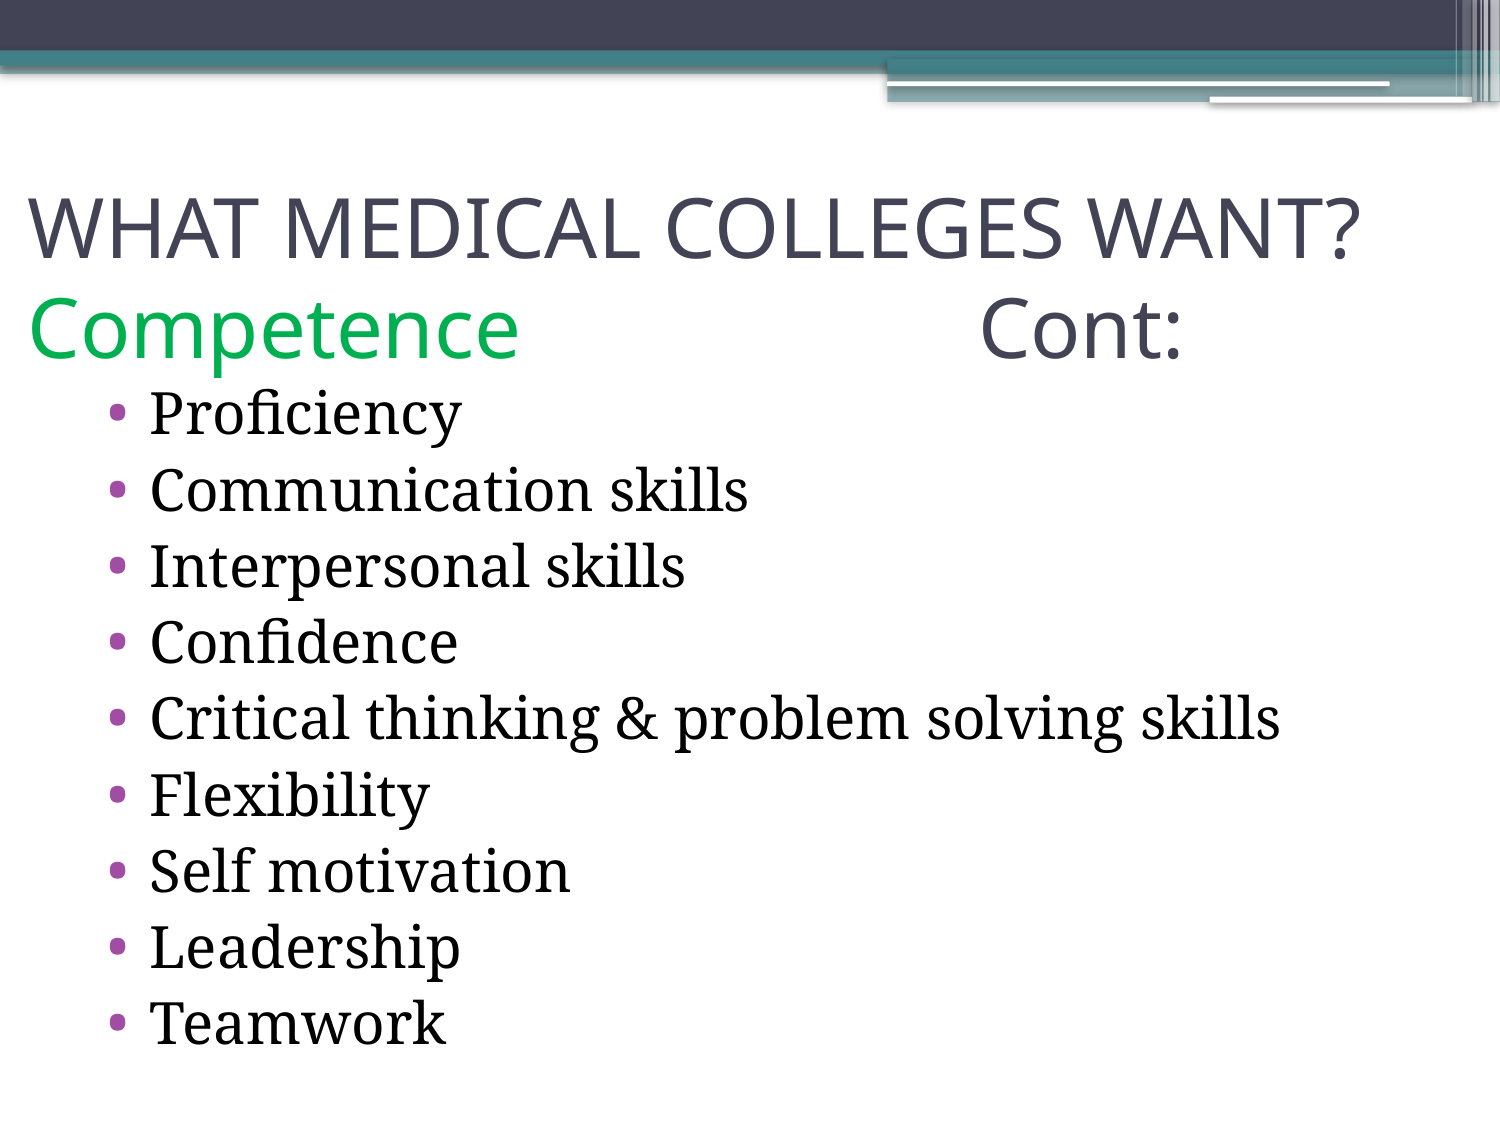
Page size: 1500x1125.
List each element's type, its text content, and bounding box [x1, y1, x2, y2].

list Proficiency Communication skills Interpersonal skills Confidence Critical thinking & problem solving skills Flexibility Self motivation Leadership Teamwork [74, 368, 1426, 1079]
title WHAT MEDICAL COLLEGES WANT? Competence Cont: [12, 187, 1500, 363]
